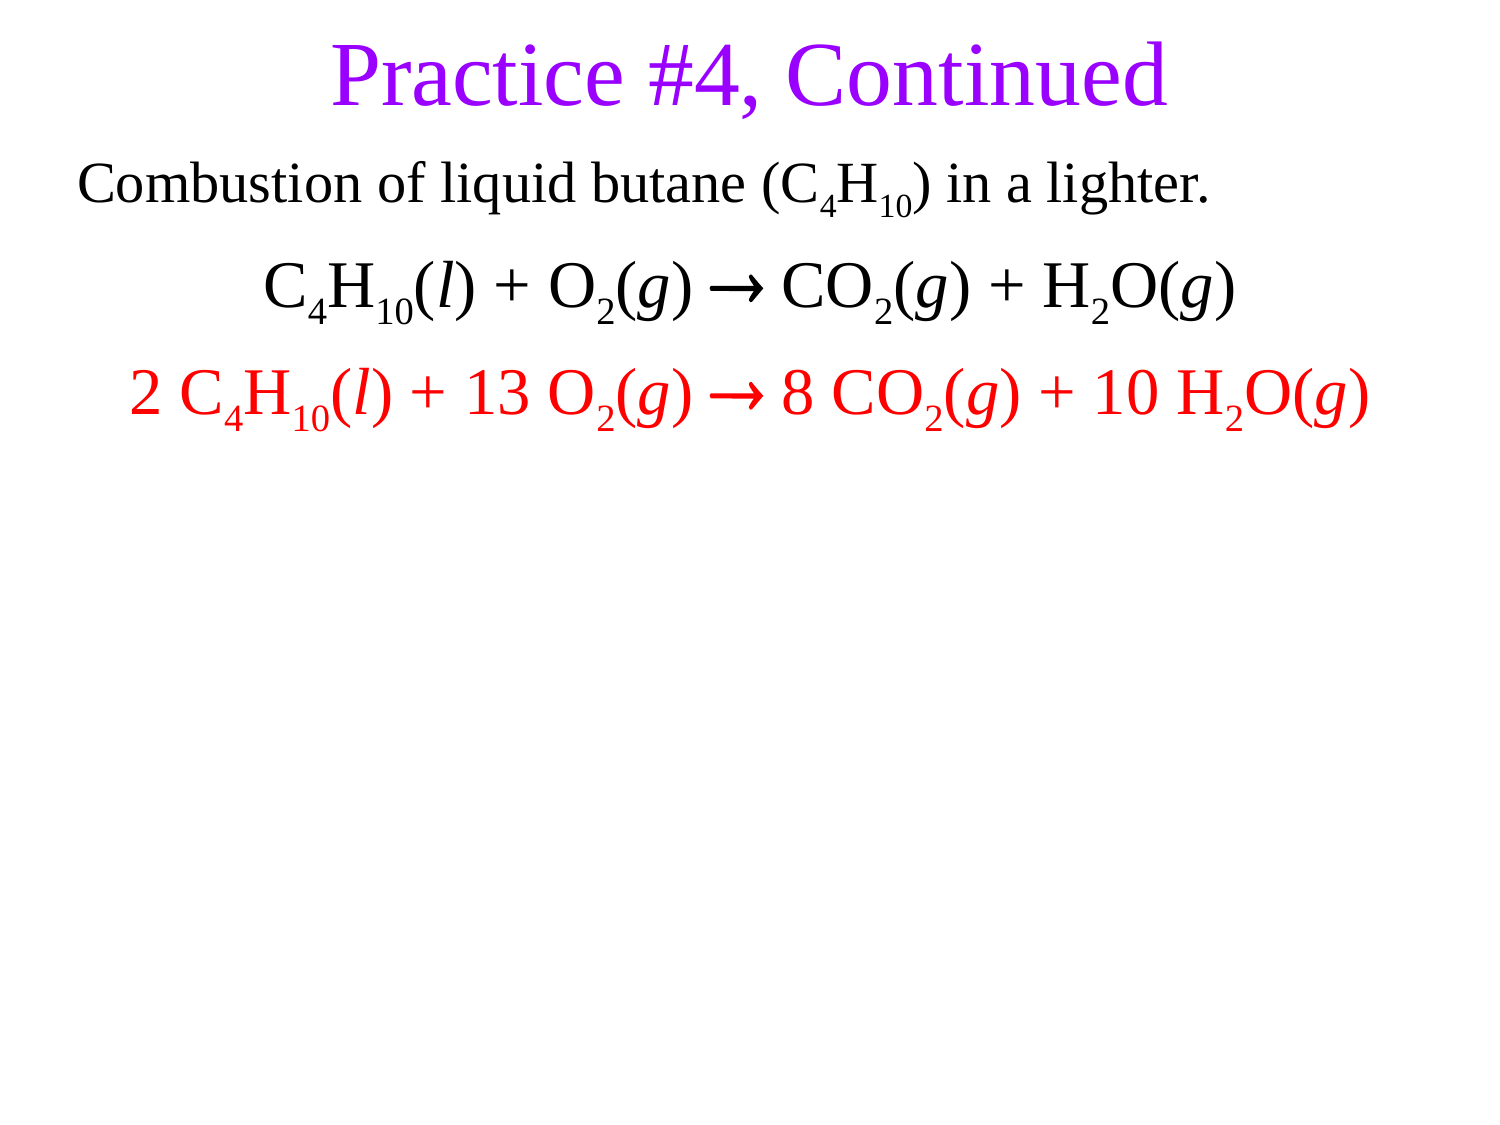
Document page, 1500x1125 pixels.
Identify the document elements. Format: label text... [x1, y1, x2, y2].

text_box Practice #4, Continued [112, 12, 1388, 125]
text_box Combustion of liquid butane (C4H10) in a lighter. C4H10(l) + O2(g)  CO2(g) + H2O(g) 2 C4H10(l) + 13 O2(g)  8 CO2(g) + 10 H2O(g) [62, 137, 1438, 1000]
